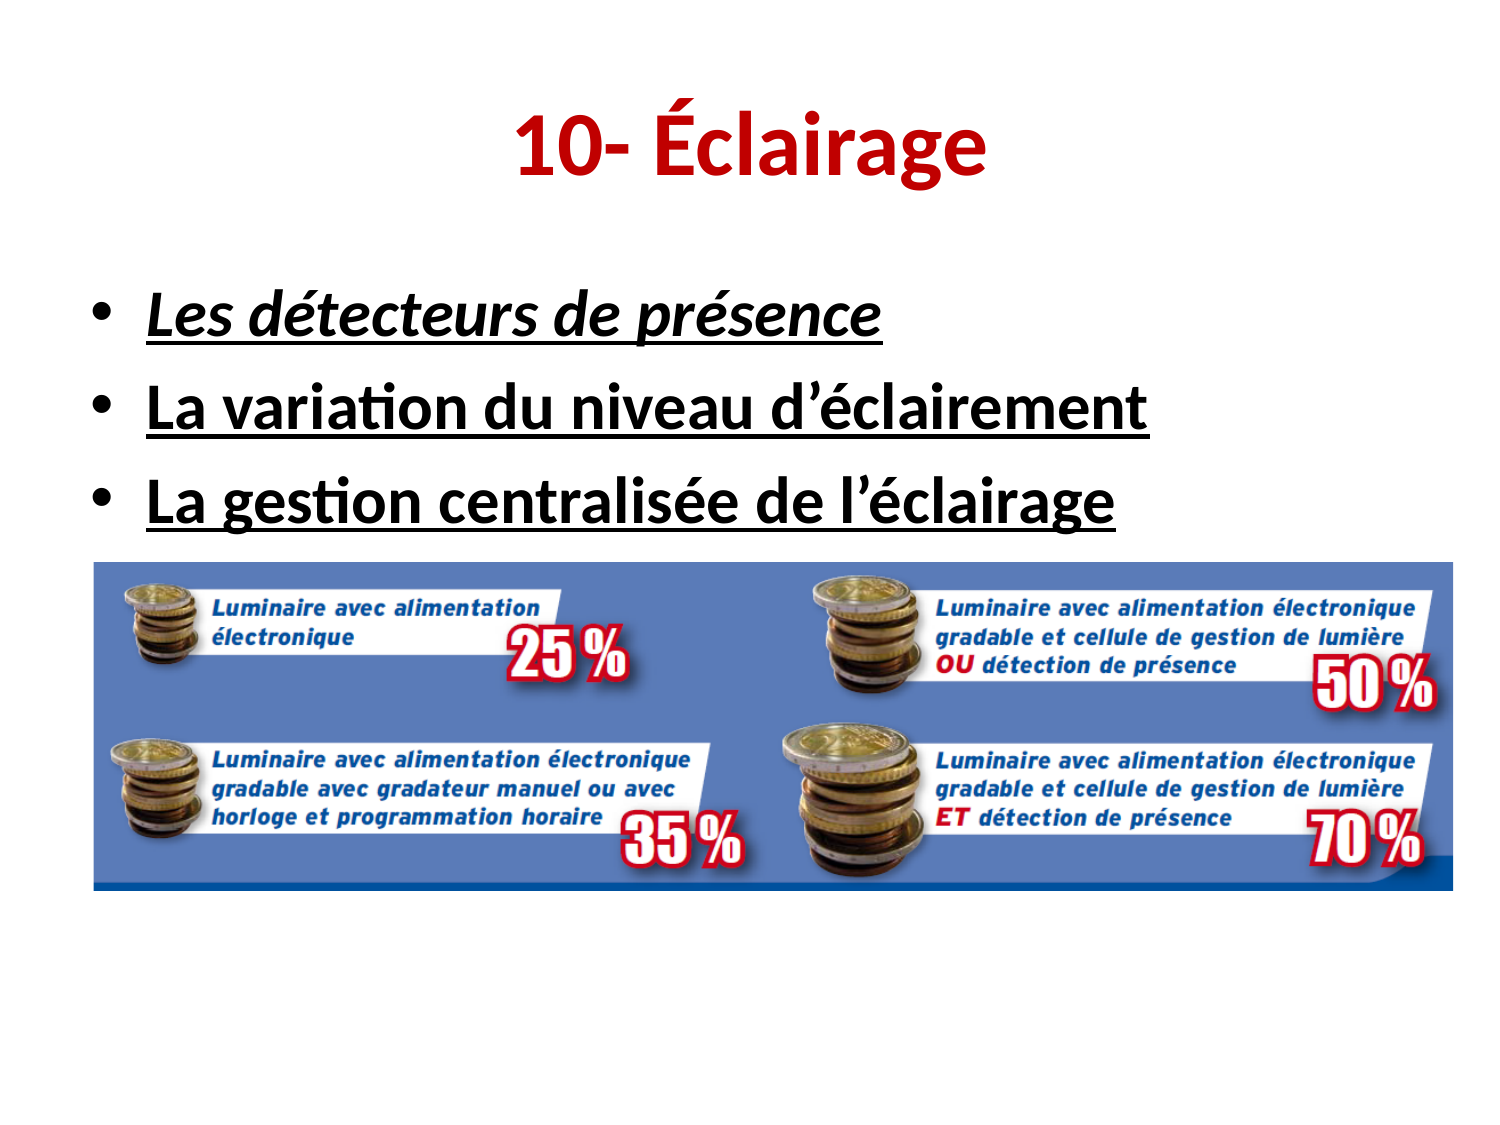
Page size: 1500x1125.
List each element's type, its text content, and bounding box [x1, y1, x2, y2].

title 10- Éclairage [75, 45, 1425, 233]
picture [93, 562, 1454, 891]
list Les détecteurs de présence La variation du niveau d’éclairement La gestion centralisée de l’éclairage [75, 262, 1425, 1005]
